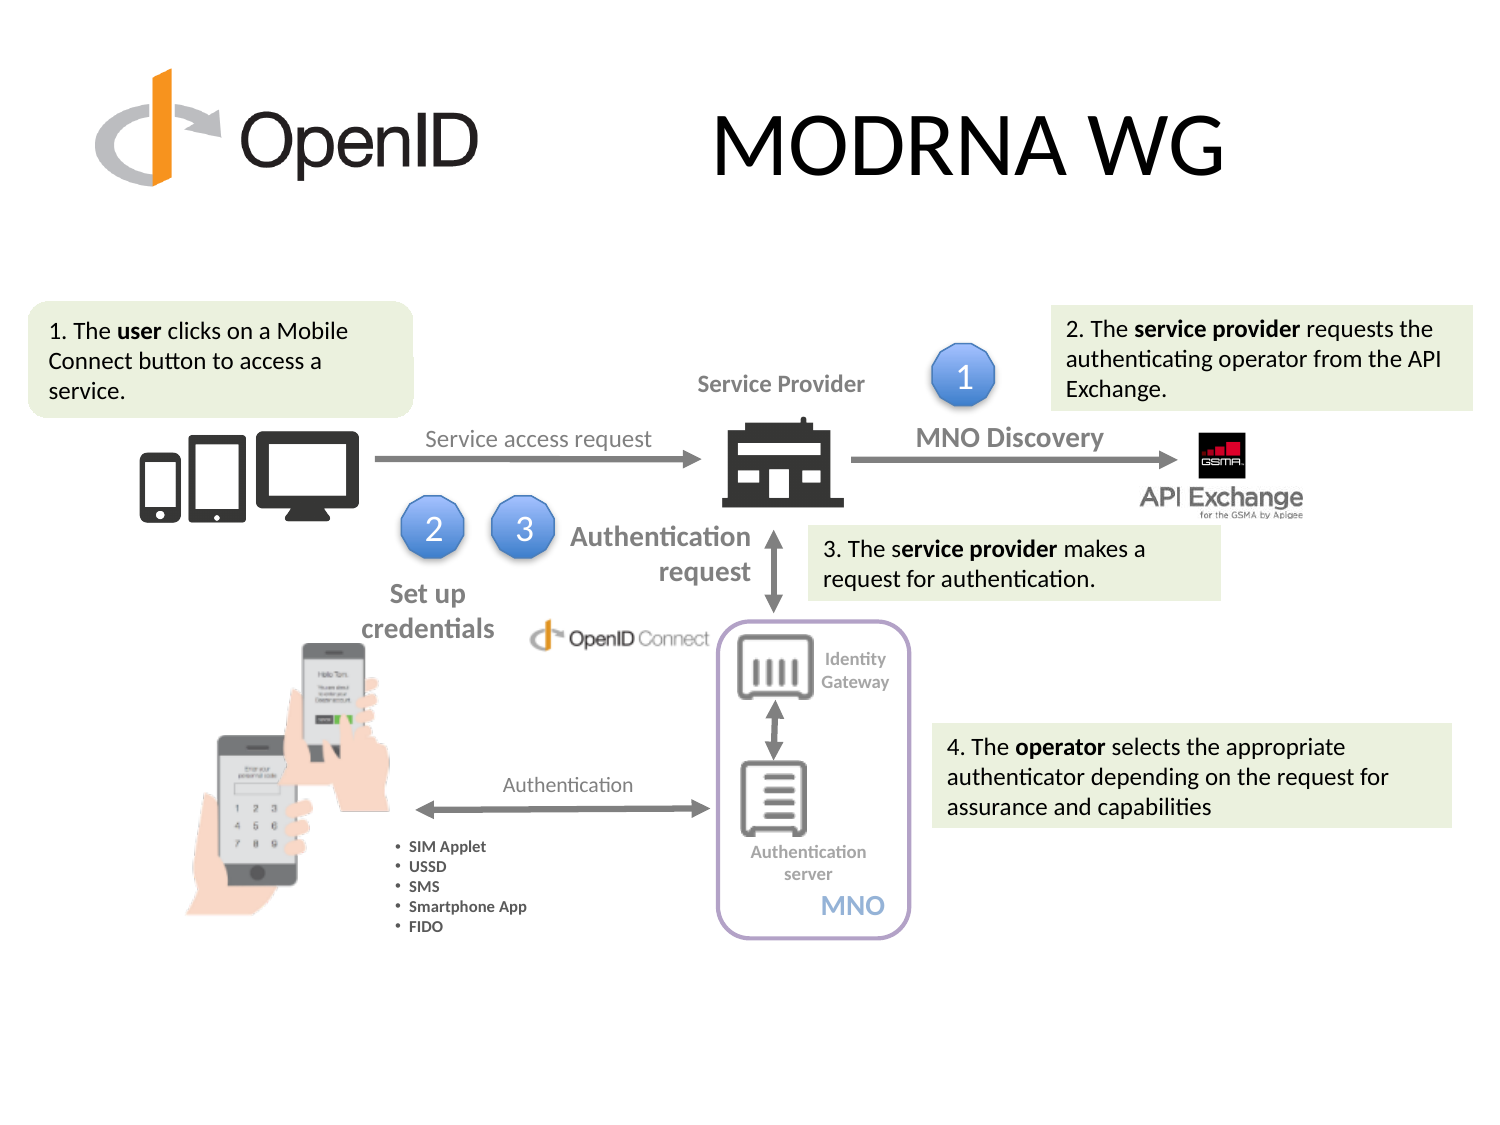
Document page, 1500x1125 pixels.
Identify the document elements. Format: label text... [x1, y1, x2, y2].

text_box 4. The operator selects the appropriate authenticator depending on the request for assurance and capabilities [1307, 723, 1452, 828]
picture [126, 418, 370, 544]
text_box 2. The service provider requests the authenticating operator from the API Exchange. [1051, 305, 1473, 411]
picture [64, 44, 513, 225]
text_box 1 [936, 342, 991, 358]
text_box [184, 359, 1303, 948]
title MODRNA WG [512, 45, 1425, 233]
picture [704, 403, 857, 530]
text_box 1. The user clicks on a Mobile Connect button to access a service. [28, 301, 414, 418]
